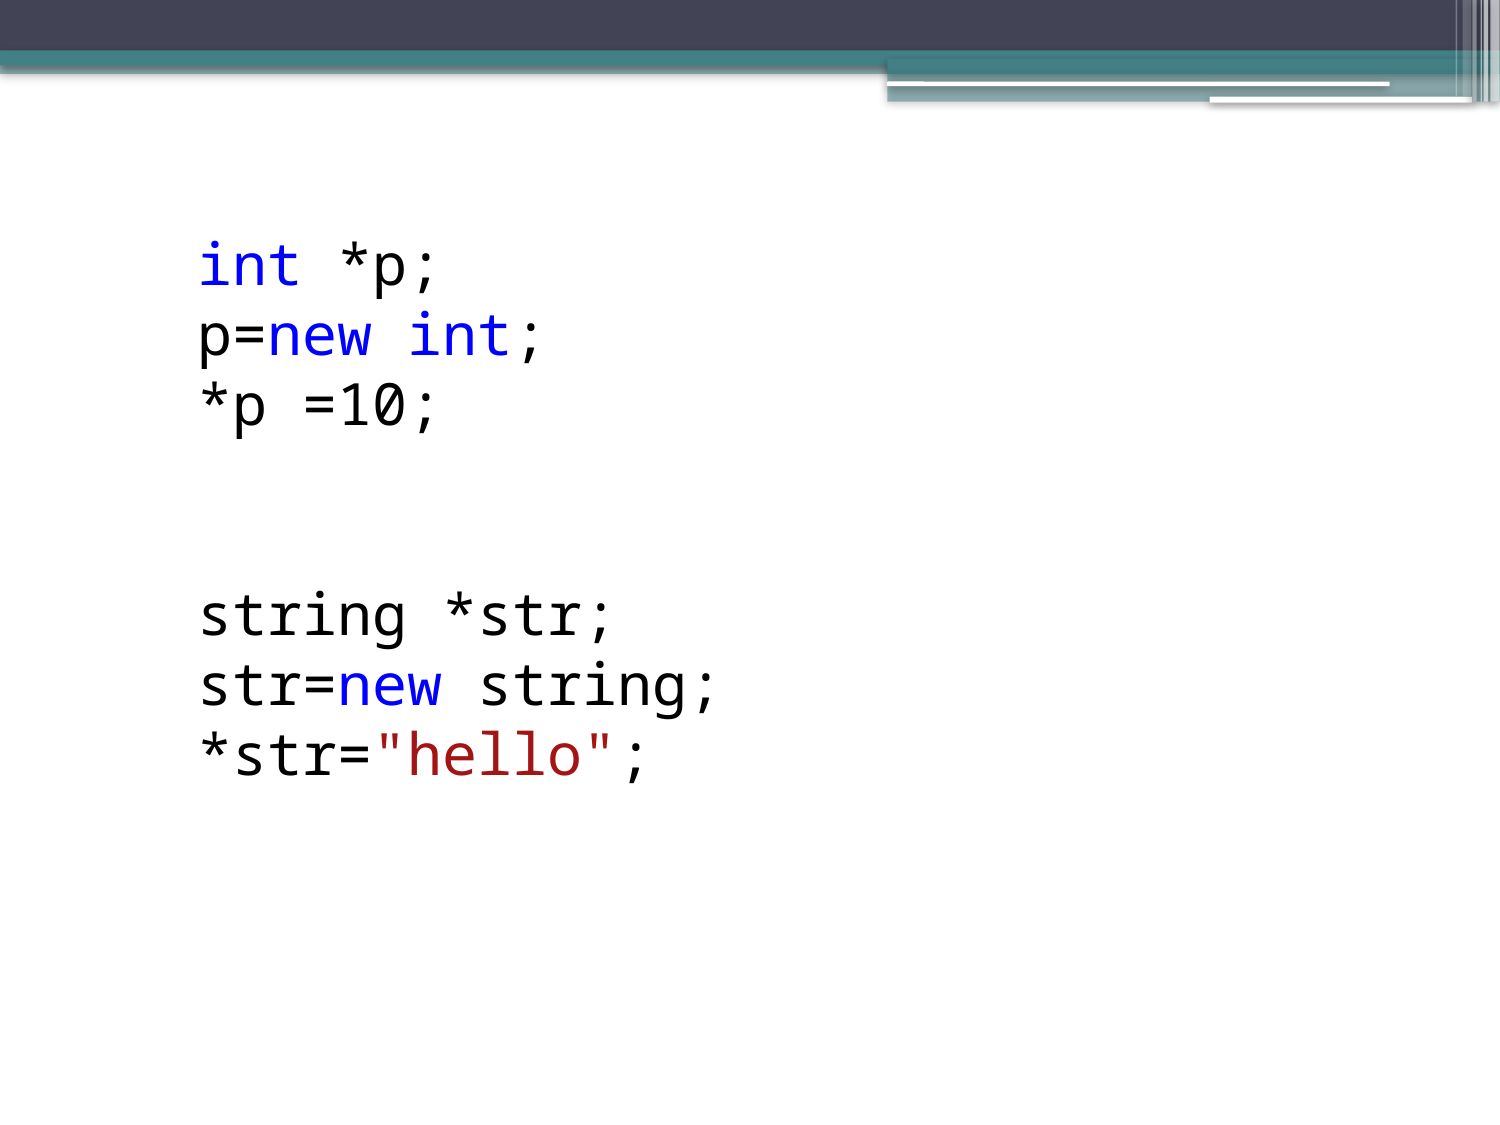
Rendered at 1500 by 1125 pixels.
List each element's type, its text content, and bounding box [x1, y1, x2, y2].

text_box int *p; p=new int; *p =10; string *str; str=new string; *str="hello"; [182, 219, 933, 795]
